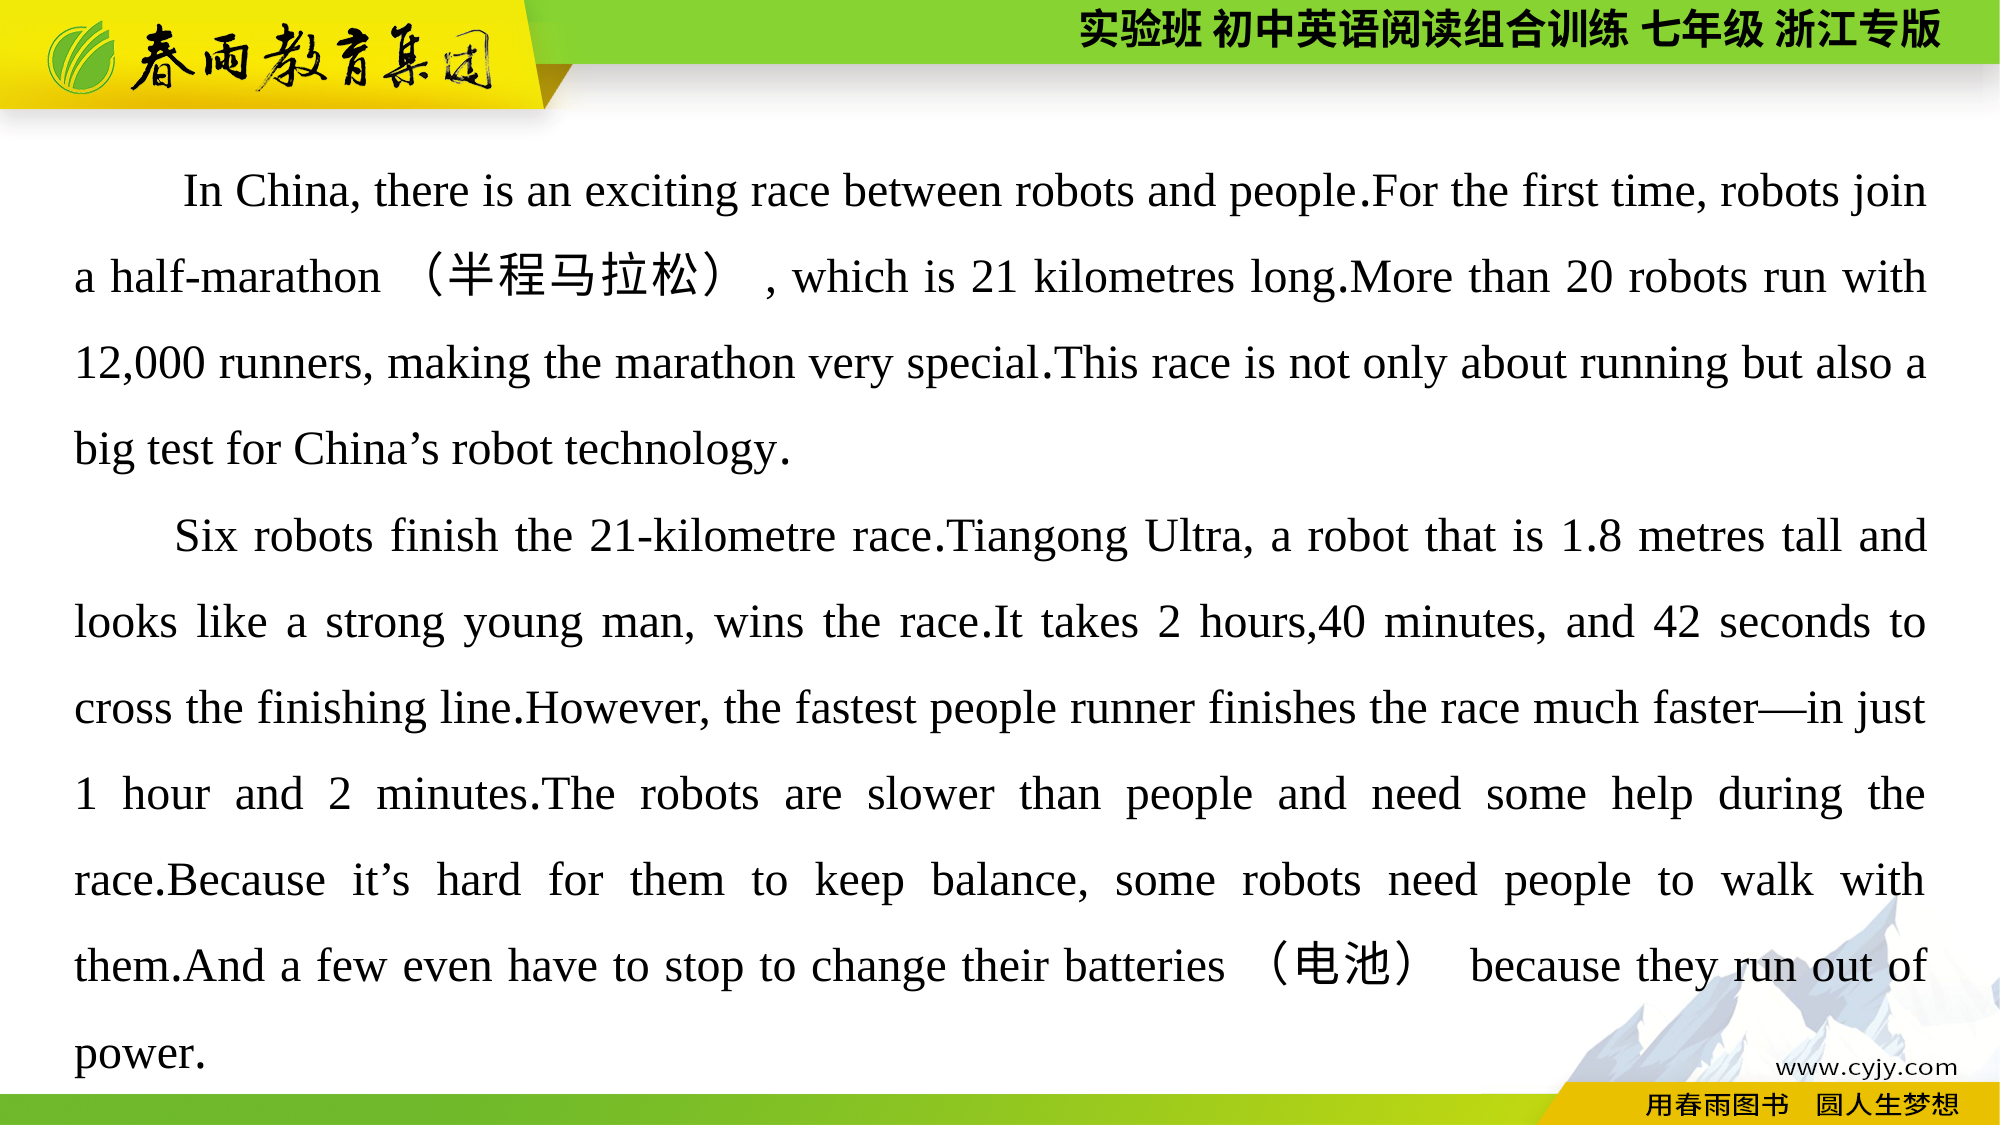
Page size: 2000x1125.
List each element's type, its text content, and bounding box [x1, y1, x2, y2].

picture [0, 0, 2000, 1125]
list In China, there is an exciting race between robots and people.For the first time, robots join a half-marathon（半程马拉松）, which is 21 kilometres long.More than 20 robots run with 12,000 runners, making the marathon very special.This race is not only about running but also a big test for China’s robot technology. Six robots finish the 21-kilometre race.Tiangong Ultra, a robot that is 1.8 metres tall and looks like a strong young man, wins the race.It takes 2 hours,40 minutes, and 42 seconds to cross the finishing line.However, the fastest people runner finishes the race much faster—in just 1 hour and 2 minutes.The robots are slower than people and need some help during the race.Because it’s hard for them to keep balance, some robots need people to walk with them.And a few even have to stop to change their batteries（电池） because they run out of power. [59, 122, 1944, 1085]
